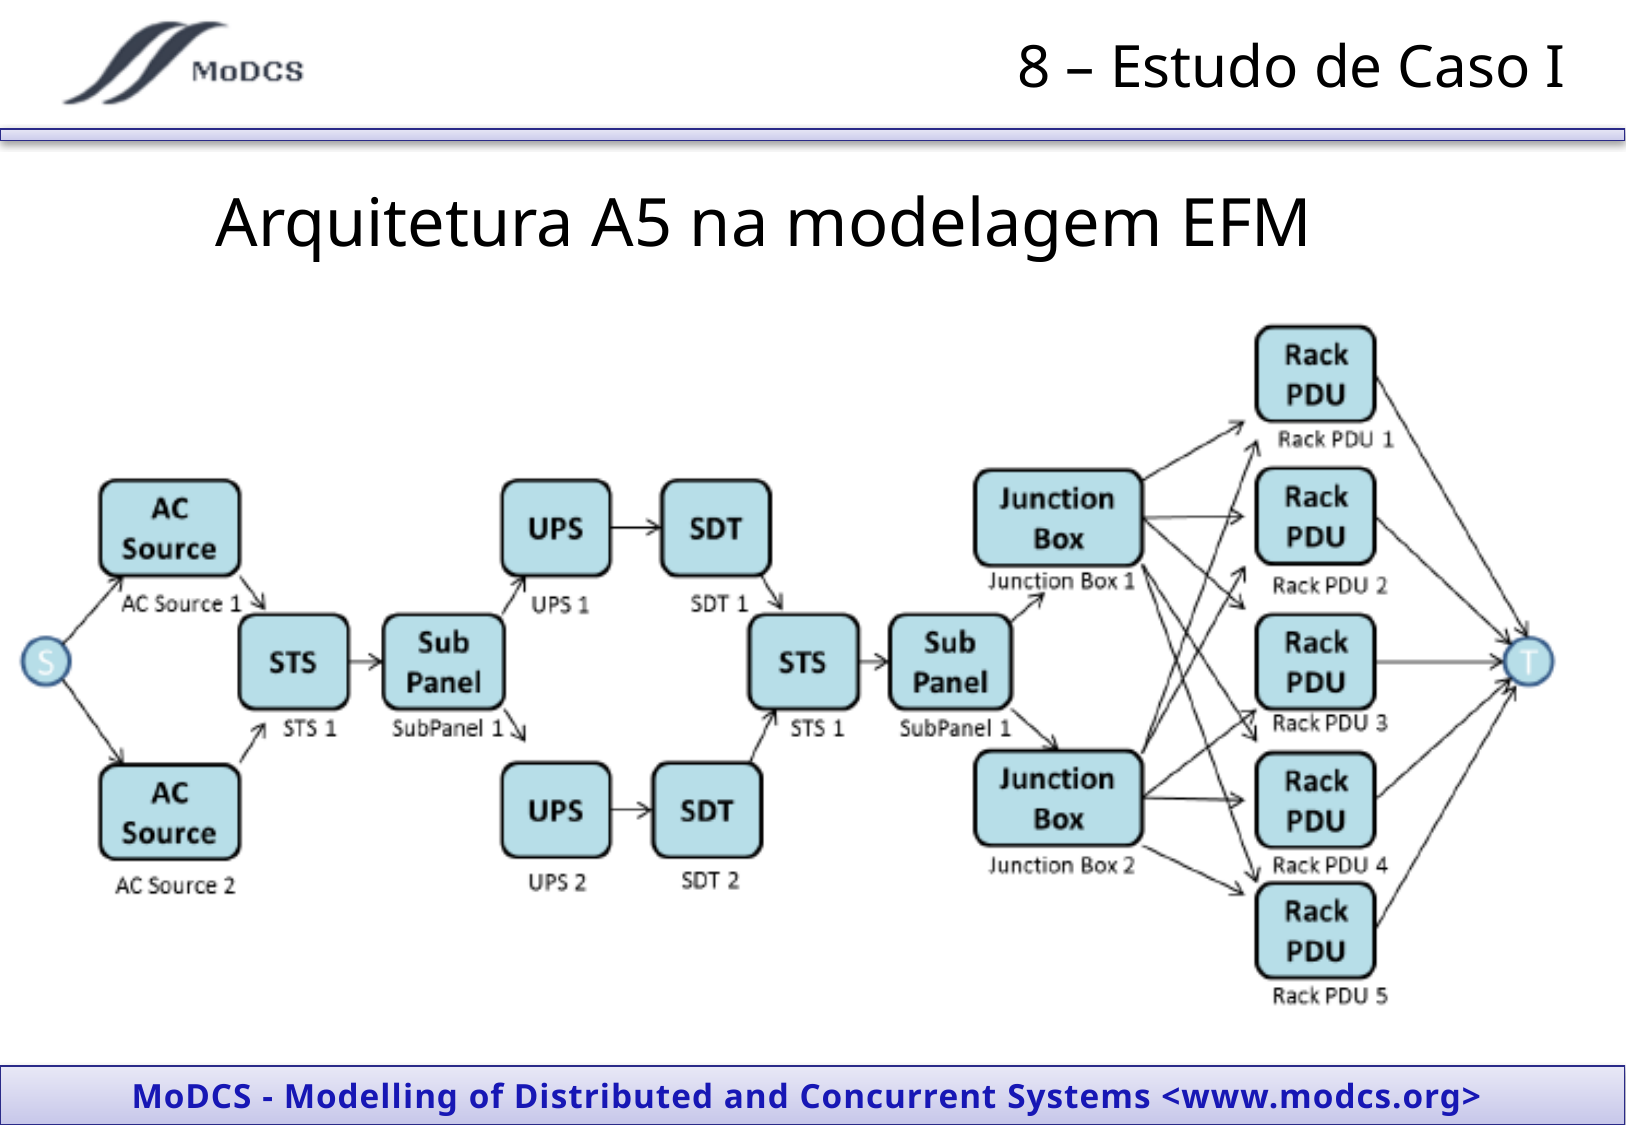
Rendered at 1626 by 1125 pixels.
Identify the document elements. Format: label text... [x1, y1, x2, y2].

title 8 – Estudo de Caso I [390, 0, 1581, 130]
picture [0, 0, 390, 128]
picture [8, 302, 1602, 1021]
list Arquitetura A5 na modelagem EFM [200, 172, 1625, 362]
